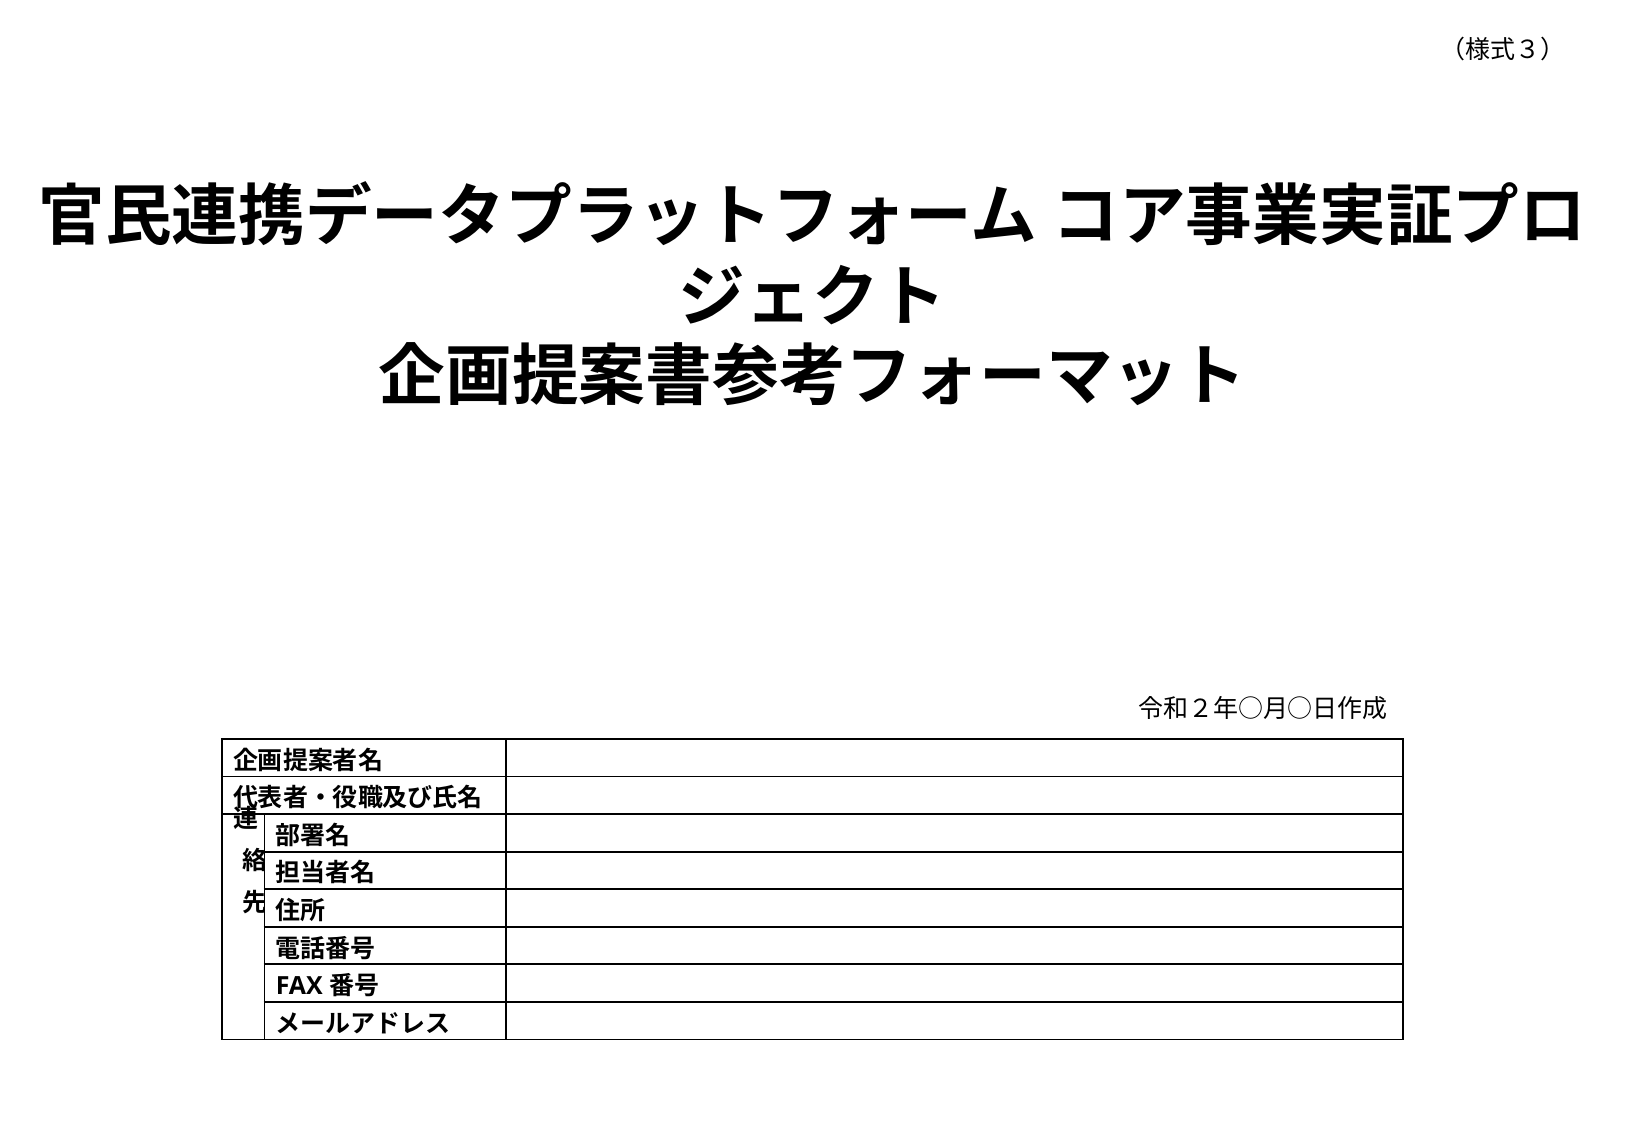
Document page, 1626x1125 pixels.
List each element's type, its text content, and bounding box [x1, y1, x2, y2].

table_cell [507, 928, 1402, 963]
text_box 令和２年○月○日作成 [221, 688, 1404, 731]
table_cell メールアドレス [265, 1003, 505, 1039]
table_cell 連 絡 先 [223, 815, 264, 1039]
table_cell [507, 890, 1402, 926]
text_box 官民連携データプラットフォーム コア事業実証プロジェクト 企画提案書参考フォーマット [0, 165, 1625, 421]
table_cell [507, 777, 1402, 813]
table_cell [507, 853, 1402, 888]
table_cell 担当者名 [265, 853, 505, 888]
table_cell 部署名 [265, 815, 505, 851]
table_cell FAX番号 [265, 965, 505, 1001]
table_cell 住所 [265, 890, 505, 926]
table_cell [507, 1003, 1402, 1039]
table_header 企画提案者名 [223, 740, 505, 776]
table_cell 代表者・役職及び氏名 [223, 777, 505, 813]
text_box （様式３） [44, 29, 1581, 72]
table_cell 電話番号 [265, 928, 505, 963]
table_header [507, 740, 1402, 776]
table_cell [507, 965, 1402, 1001]
table_cell [507, 815, 1402, 851]
